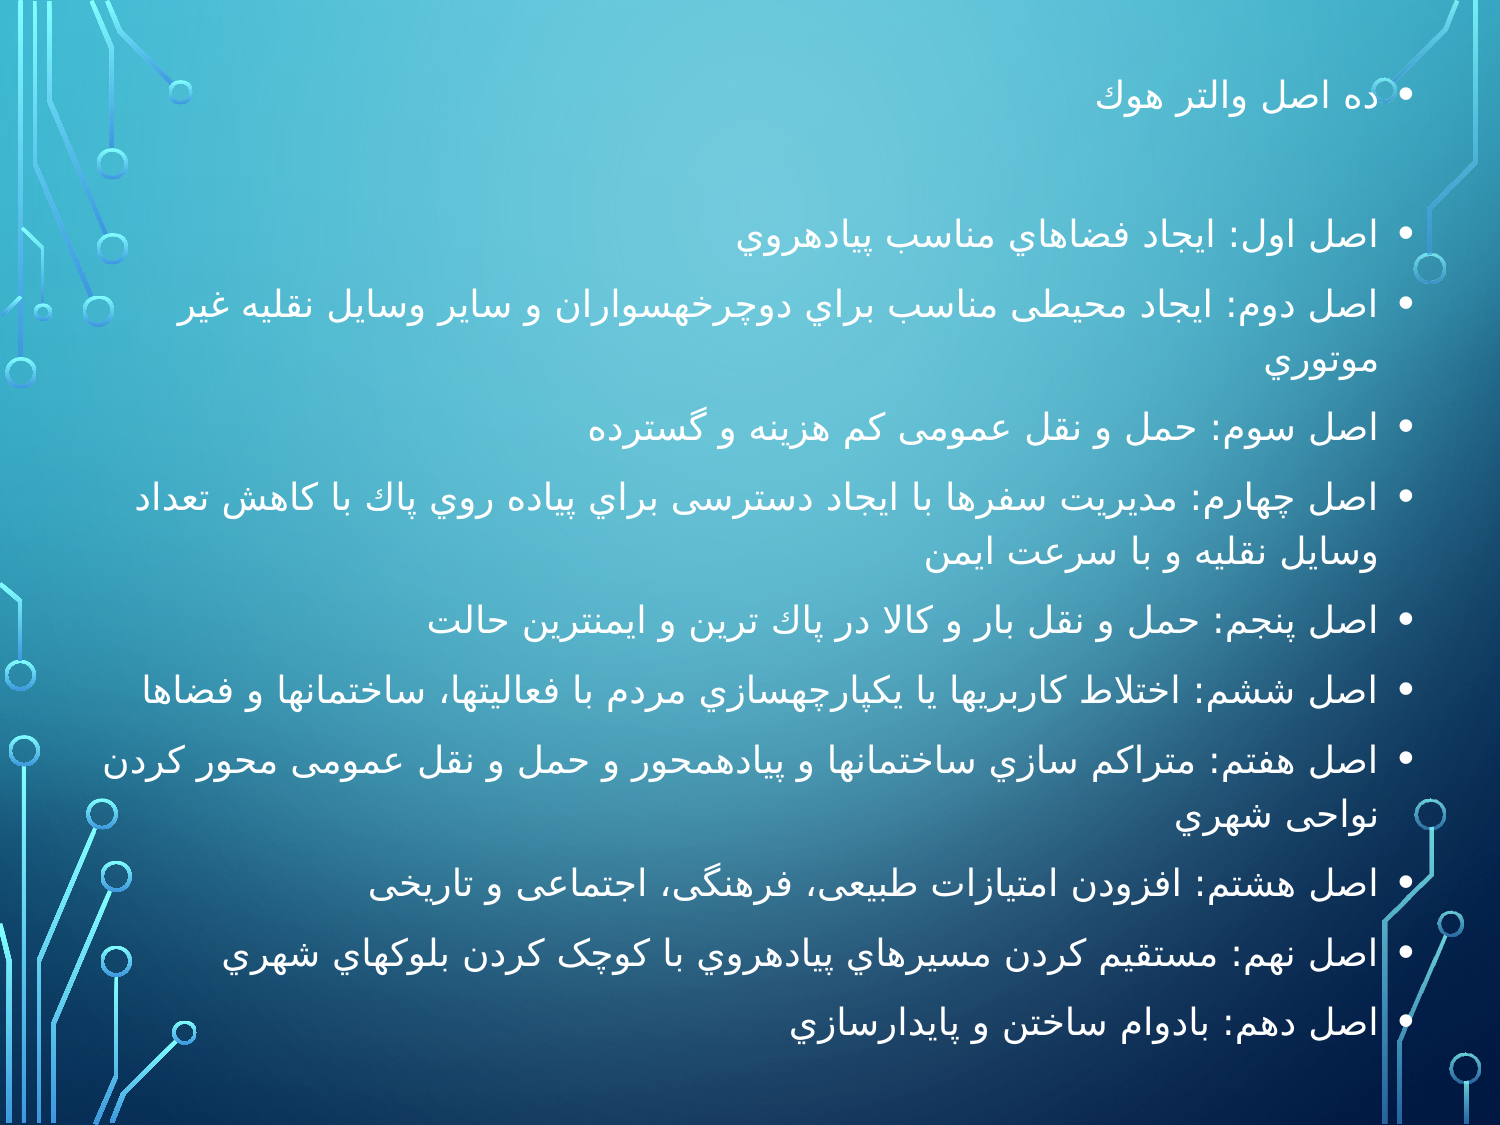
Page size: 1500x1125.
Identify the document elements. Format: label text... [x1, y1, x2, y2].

list ده اصل والتر هوك اصل اول: ایجاد فضاهاي مناسب پیادهروي اصل دوم: ایجاد محیطی مناسب براي دوچرخهسواران و سایر وسایل نقلیه غیر موتوري اصل سوم: حمل و نقل عمومی کم هزینه و گسترده اصل چهارم: مدیریت سفرها با ایجاد دسترسی براي پیاده روي پاك با کاهش تعداد وسایل نقلیه و با سرعت ایمن اصل پنجم: حمل و نقل بار و کالا در پاك ترین و ایمنترین حالت اصل ششم: اختلاط کاربریها یا یکپارچهسازي مردم با فعالیتها، ساختمانها و فضاها اصل هفتم: متراکم سازي ساختمانها و پیادهمحور و حمل و نقل عمومی محور کردن نواحی شهري اصل هشتم: افزودن امتیازات طبیعی، فرهنگی، اجتماعی و تاریخی اصل نهم: مستقیم کردن مسیرهاي پیادهروي با کوچک کردن بلوكهاي شهري اصل دهم: بادوام ساختن و پایدارسازي [75, 54, 1425, 1059]
